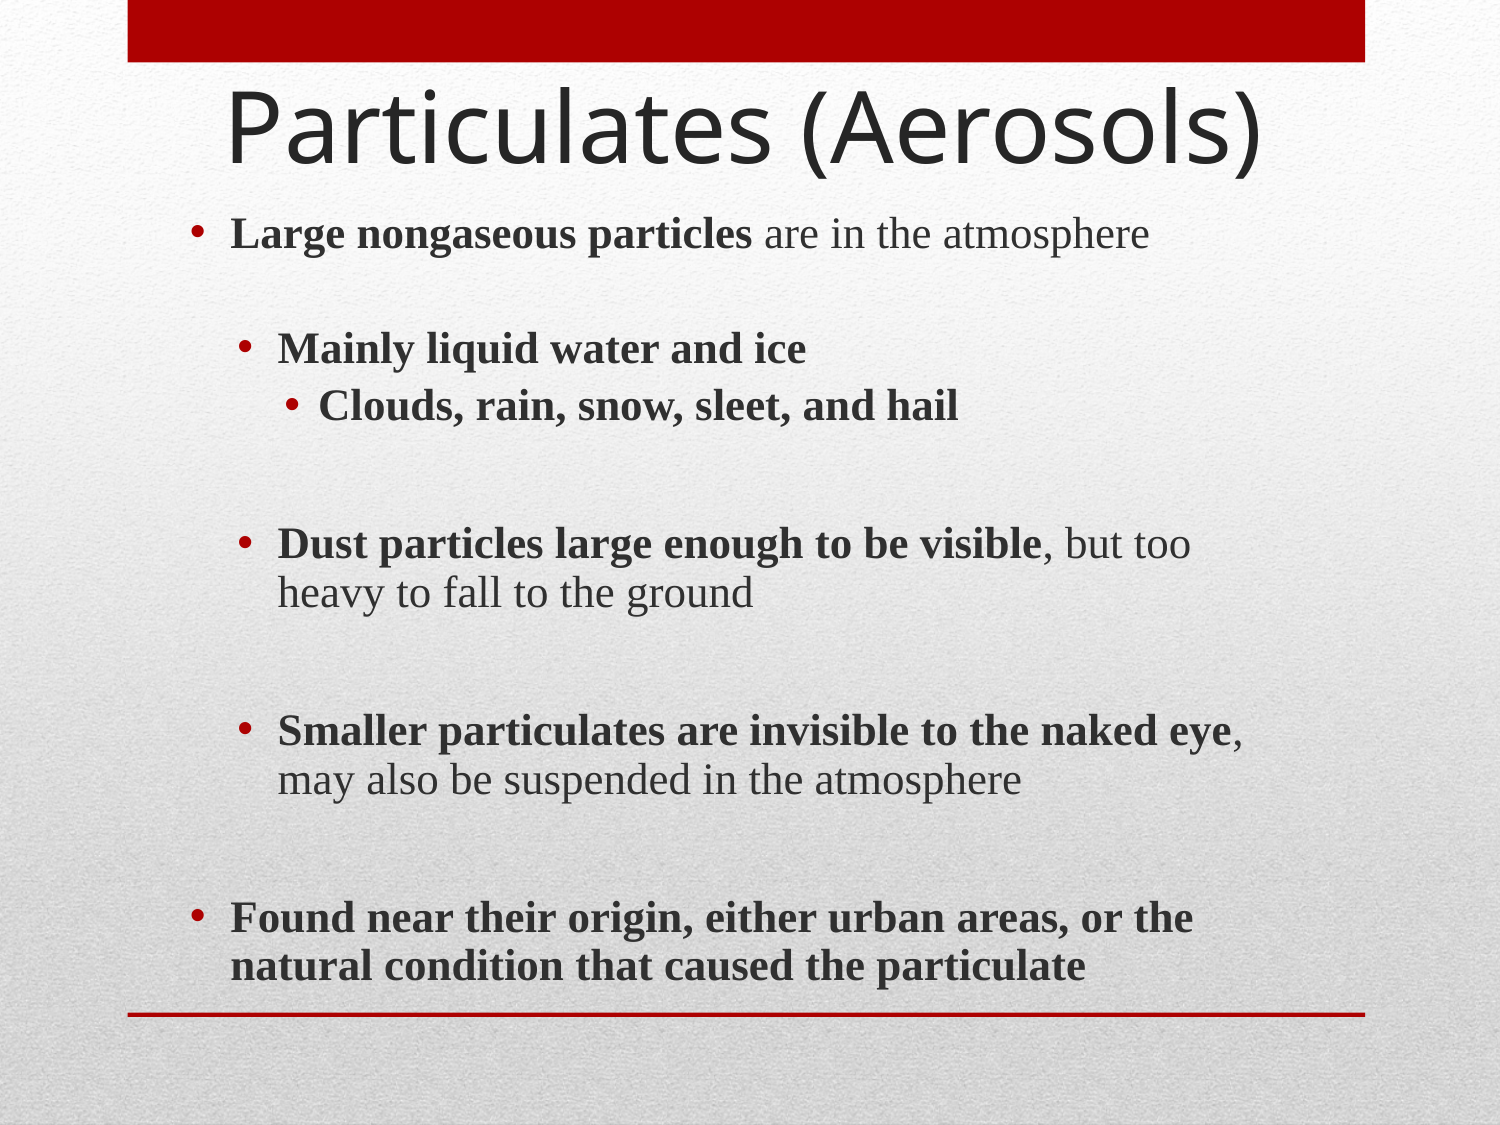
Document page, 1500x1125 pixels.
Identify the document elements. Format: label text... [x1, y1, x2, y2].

list Large nongaseous particles are in the atmosphere Mainly liquid water and ice Clouds, rain, snow, sleet, and hail Dust particles large enough to be visible, but too heavy to fall to the ground Smaller particulates are invisible to the naked eye, may also be suspended in the atmosphere Found near their origin, either urban areas, or the natural condition that caused the particulate [174, 200, 1300, 1000]
title Particulates (Aerosols) [174, 3, 1313, 192]
